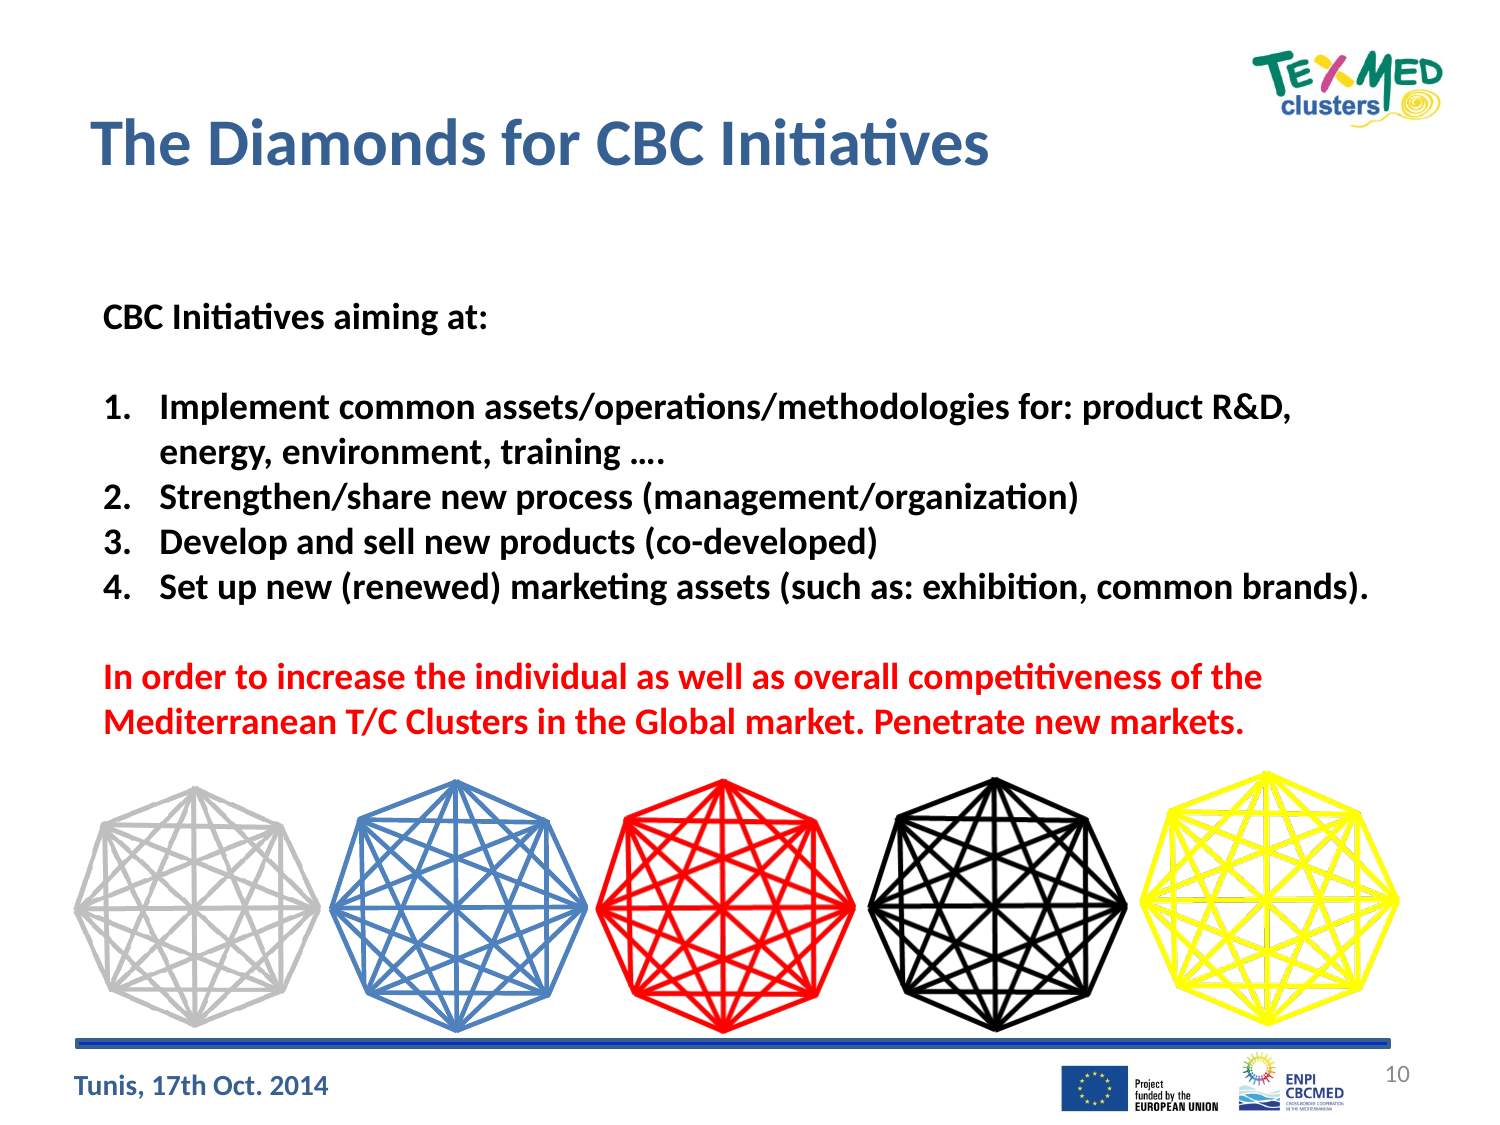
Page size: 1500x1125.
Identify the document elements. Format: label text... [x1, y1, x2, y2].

text_box [75, 1038, 1391, 1049]
picture [1139, 769, 1402, 1029]
text_box Tunis, 17th Oct. 2014 [59, 1058, 544, 1109]
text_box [330, 779, 589, 1033]
picture [867, 775, 1130, 1034]
title The Diamonds for CBC Initiatives [75, 45, 1425, 233]
text_box CBC Initiatives aiming at: Implement common assets/operations/methodologies for: product R&D, energy, environment, training …. Strengthen/share new process (management/organization) Develop and sell new products (co-developed) Set up new (renewed) marketing assets (such as: exhibition, common brands). In order to increase the individual as well as overall competitiveness of the Mediterranean T/C Clusters in the Global market. Penetrate new markets. [88, 284, 1412, 749]
slide_number 10 [1074, 1042, 1425, 1103]
picture [1245, 42, 1447, 134]
picture [595, 776, 859, 1036]
picture [72, 783, 322, 1029]
picture [1238, 1051, 1344, 1111]
picture [1060, 1065, 1219, 1112]
